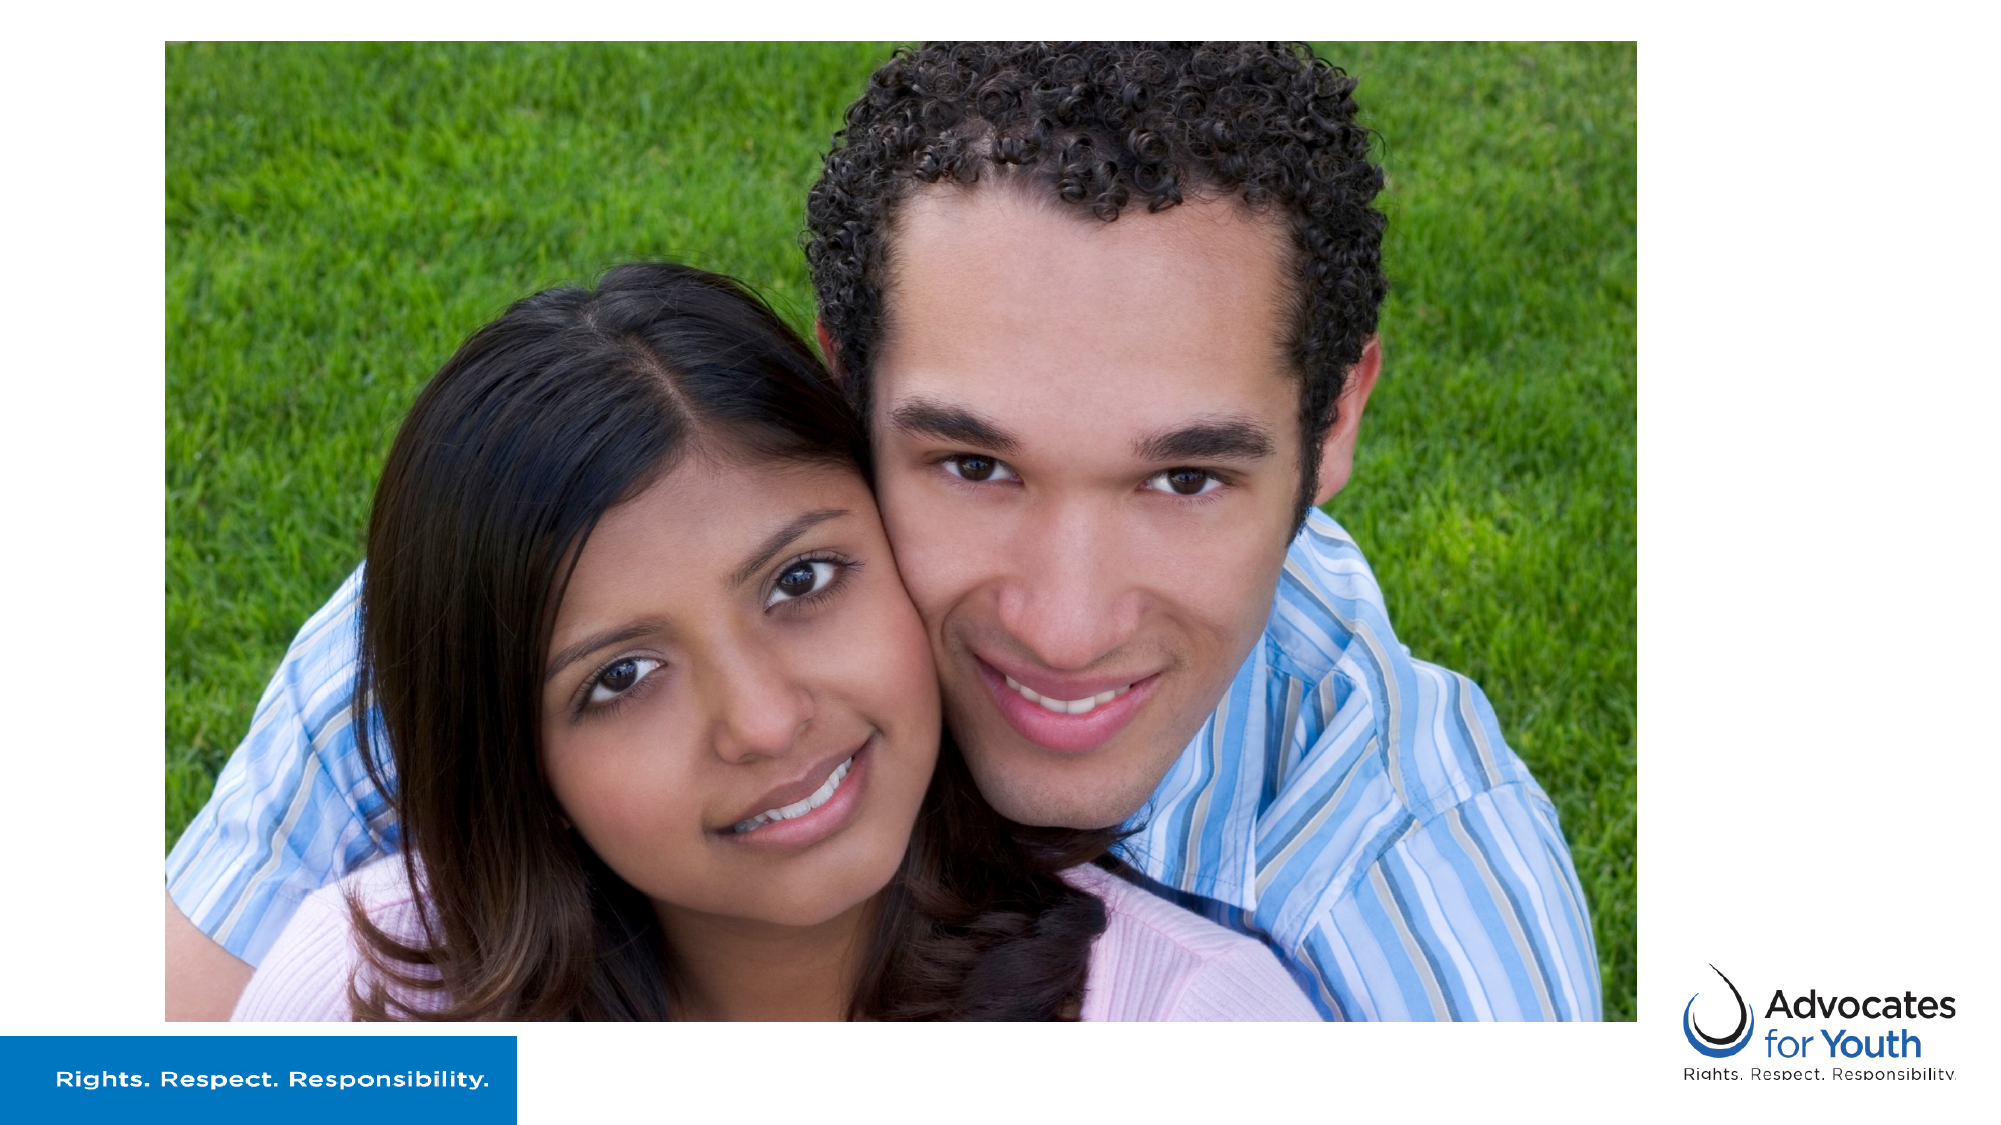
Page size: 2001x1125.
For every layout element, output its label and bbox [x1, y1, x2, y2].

picture [1683, 963, 1956, 1080]
picture [165, 41, 1637, 1022]
picture [0, 1036, 517, 1125]
